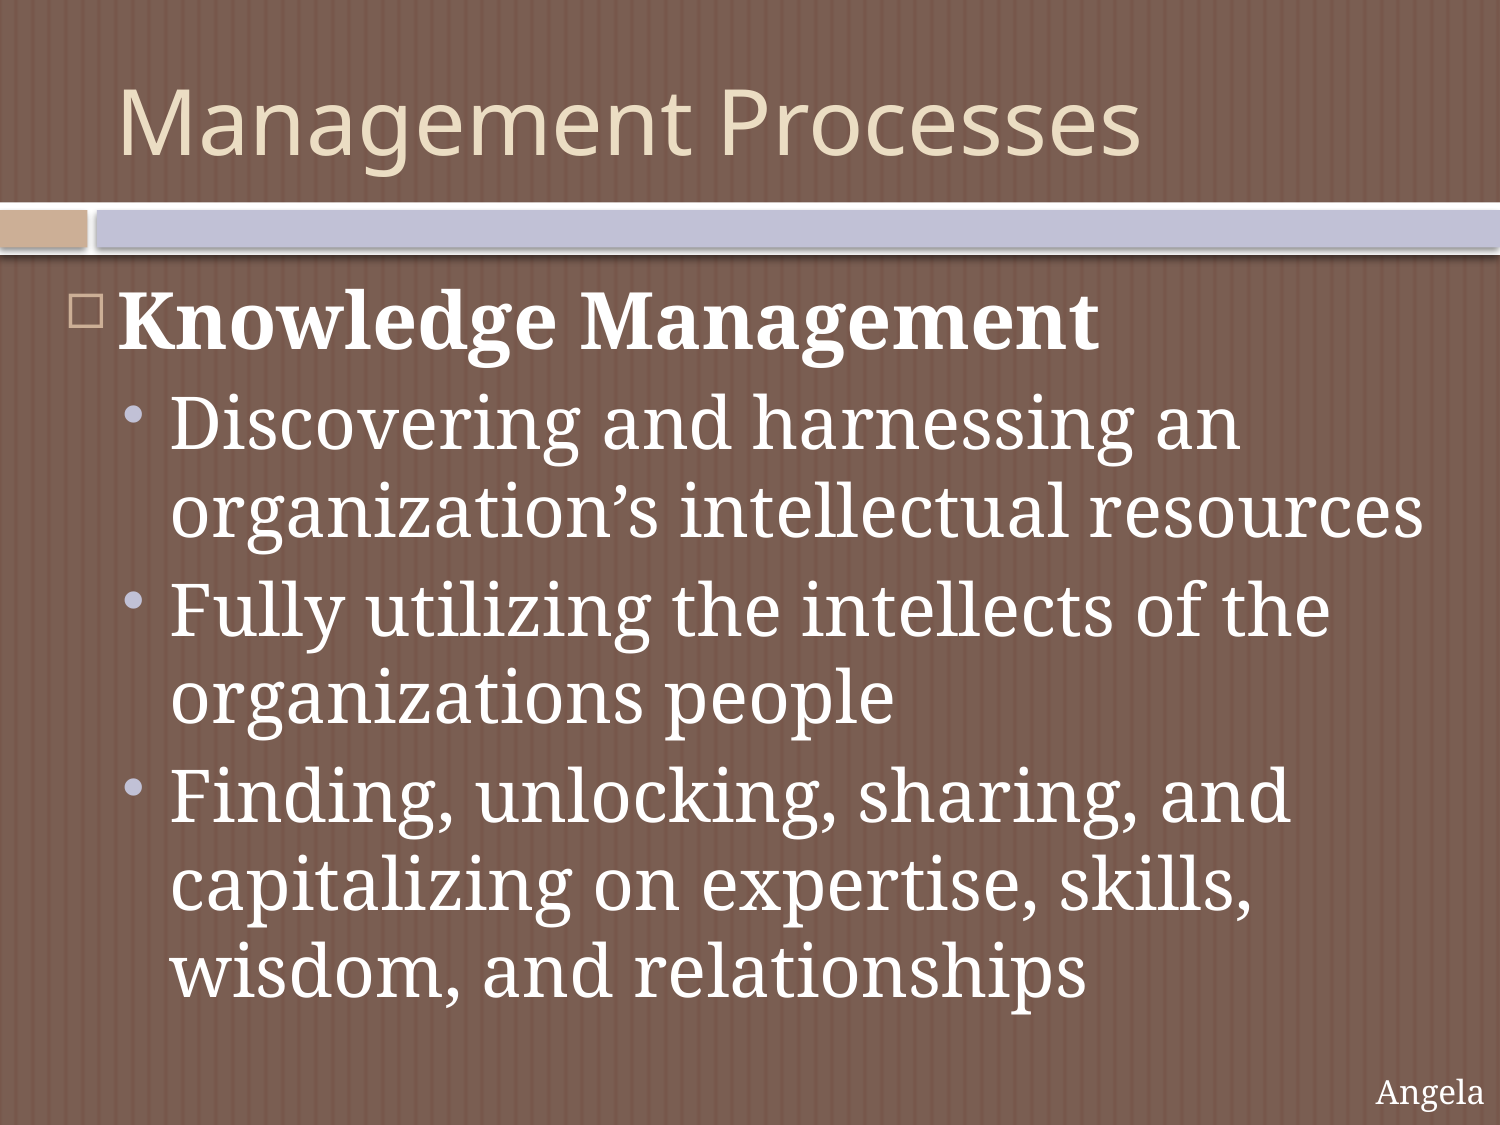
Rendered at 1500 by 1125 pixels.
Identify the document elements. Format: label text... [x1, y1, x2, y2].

title Management Processes [100, 37, 1438, 200]
list Knowledge Management Discovering and harnessing an organization’s intellectual resources Fully utilizing the intellects of the organizations people Finding, unlocking, sharing, and capitalizing on expertise, skills, wisdom, and relationships [50, 262, 1463, 1088]
text_box Angela [1175, 1064, 1500, 1119]
